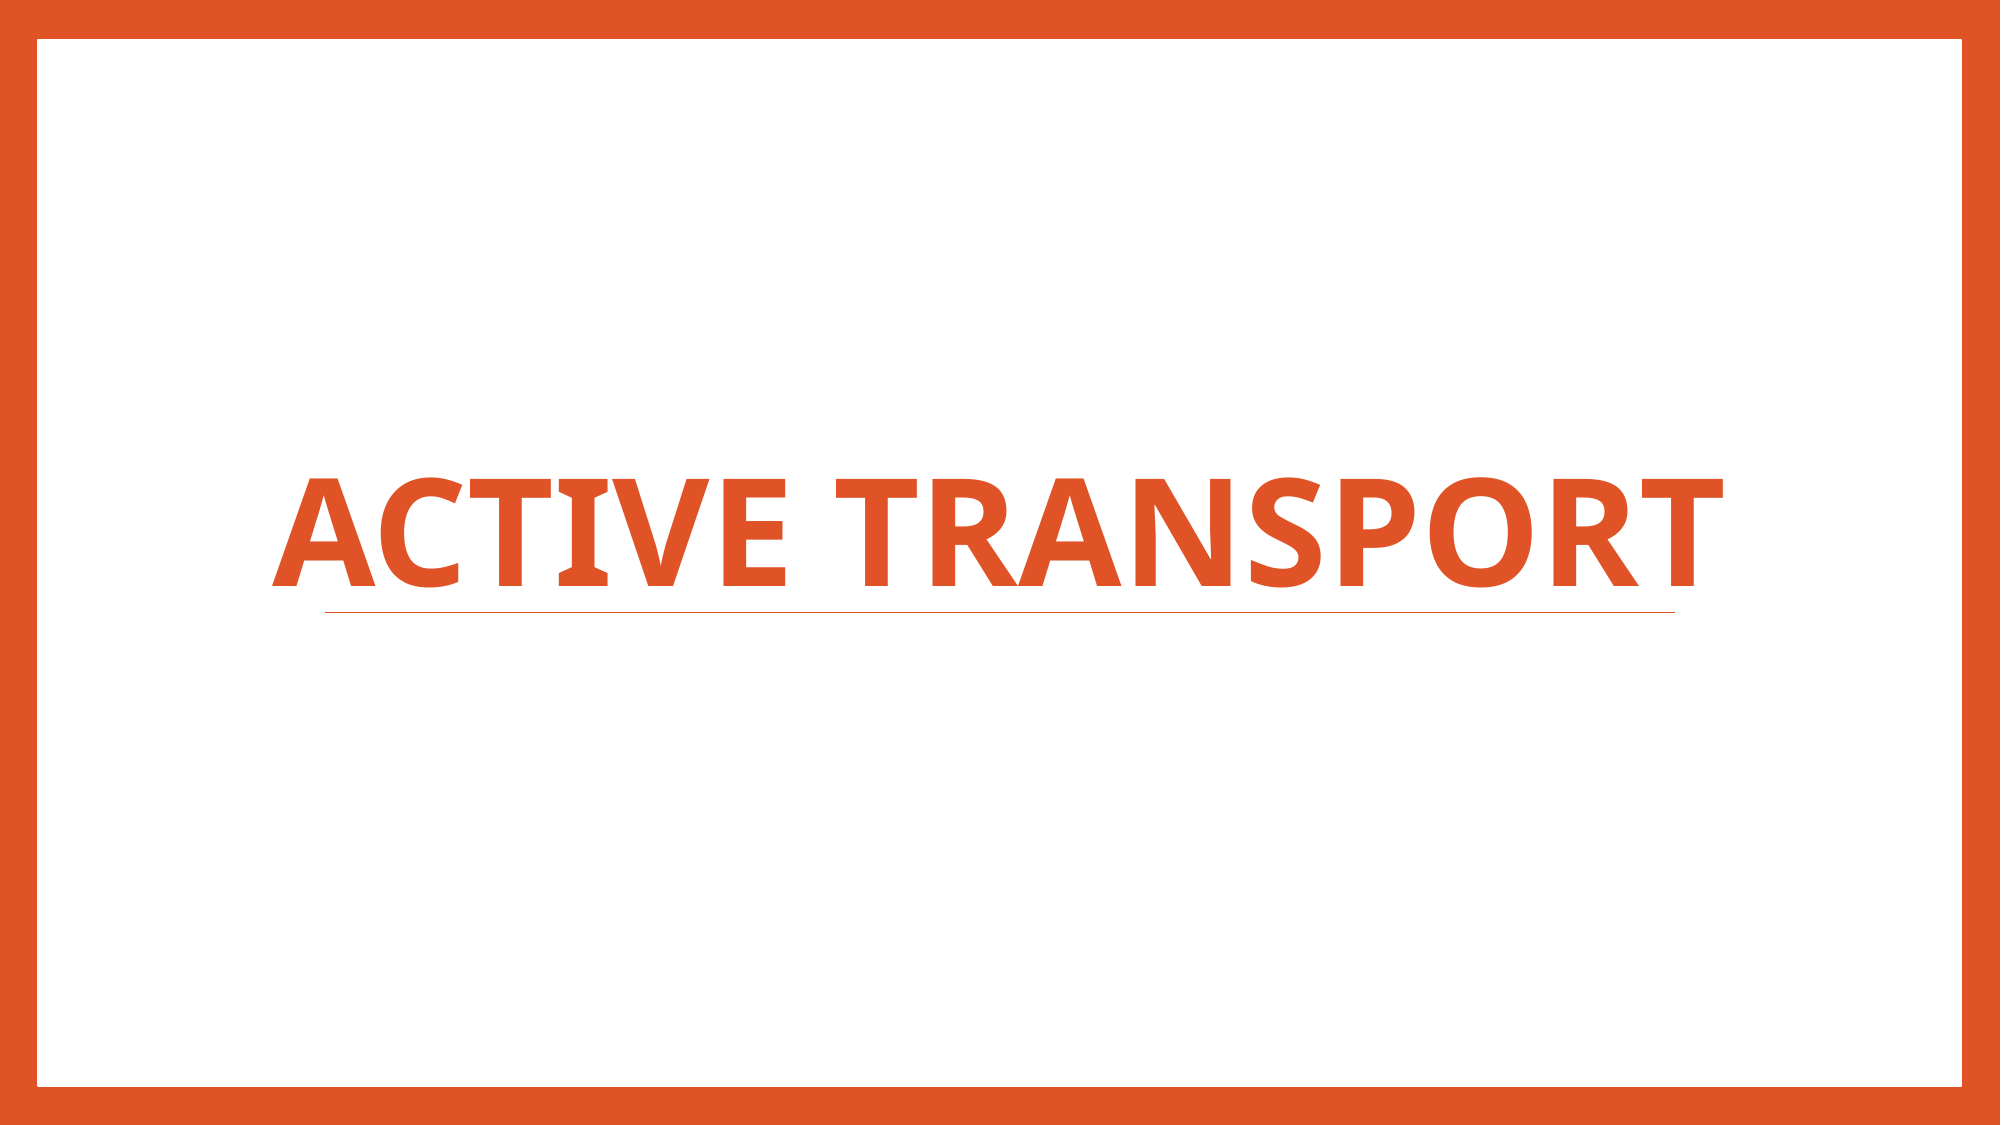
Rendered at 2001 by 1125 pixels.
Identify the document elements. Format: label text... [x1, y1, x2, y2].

title Active Transport [182, 144, 1818, 625]
